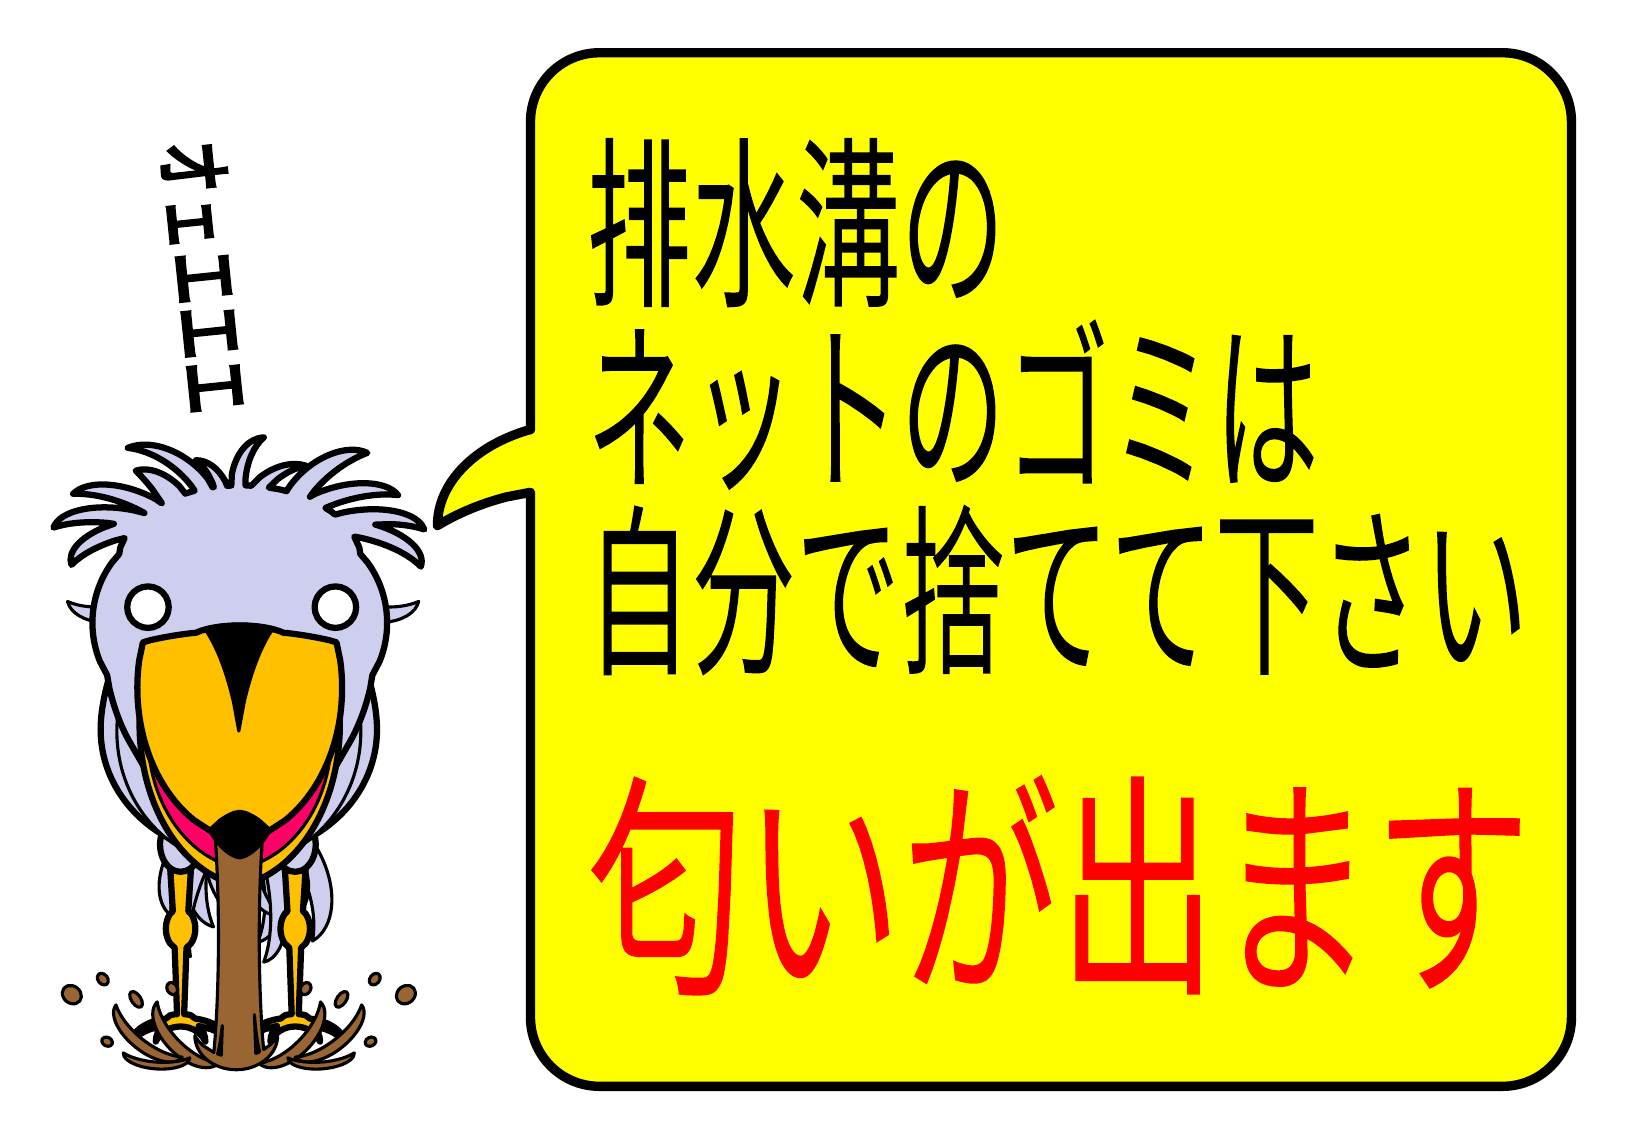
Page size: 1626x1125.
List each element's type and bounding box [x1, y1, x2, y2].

text_box [590, 137, 1521, 997]
text_box [437, 52, 1572, 1087]
text_box [53, 437, 425, 1085]
